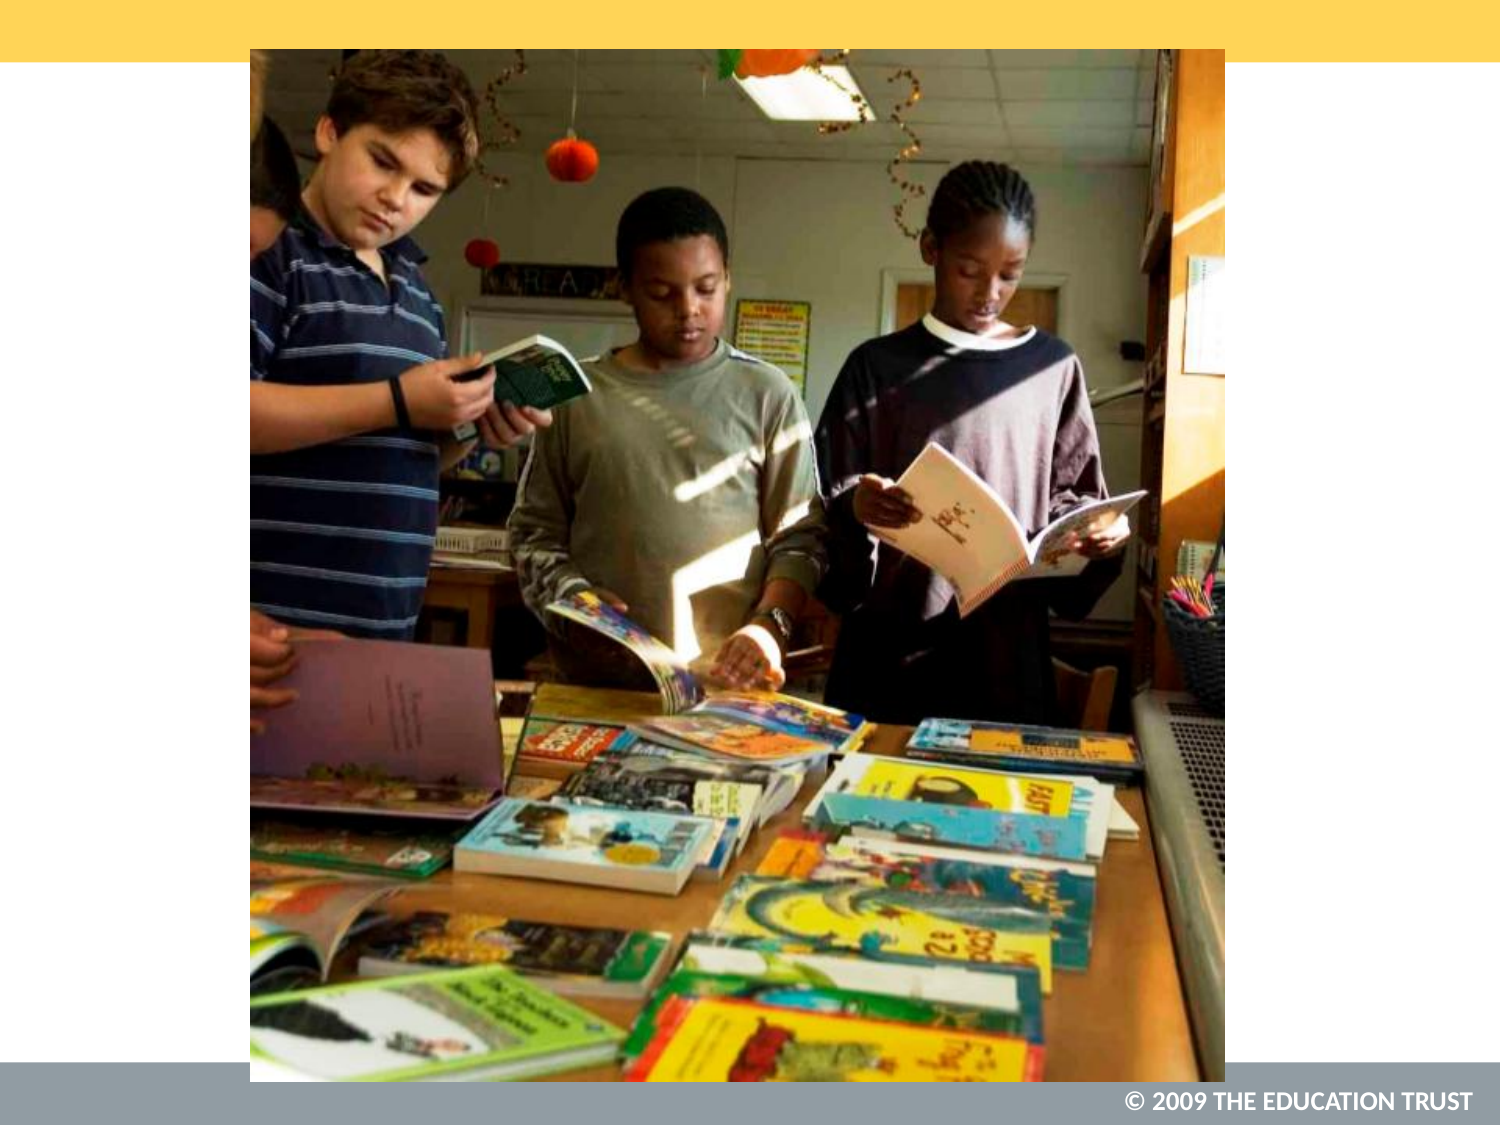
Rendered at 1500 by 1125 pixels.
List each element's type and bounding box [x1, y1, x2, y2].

picture [250, 49, 1226, 1082]
